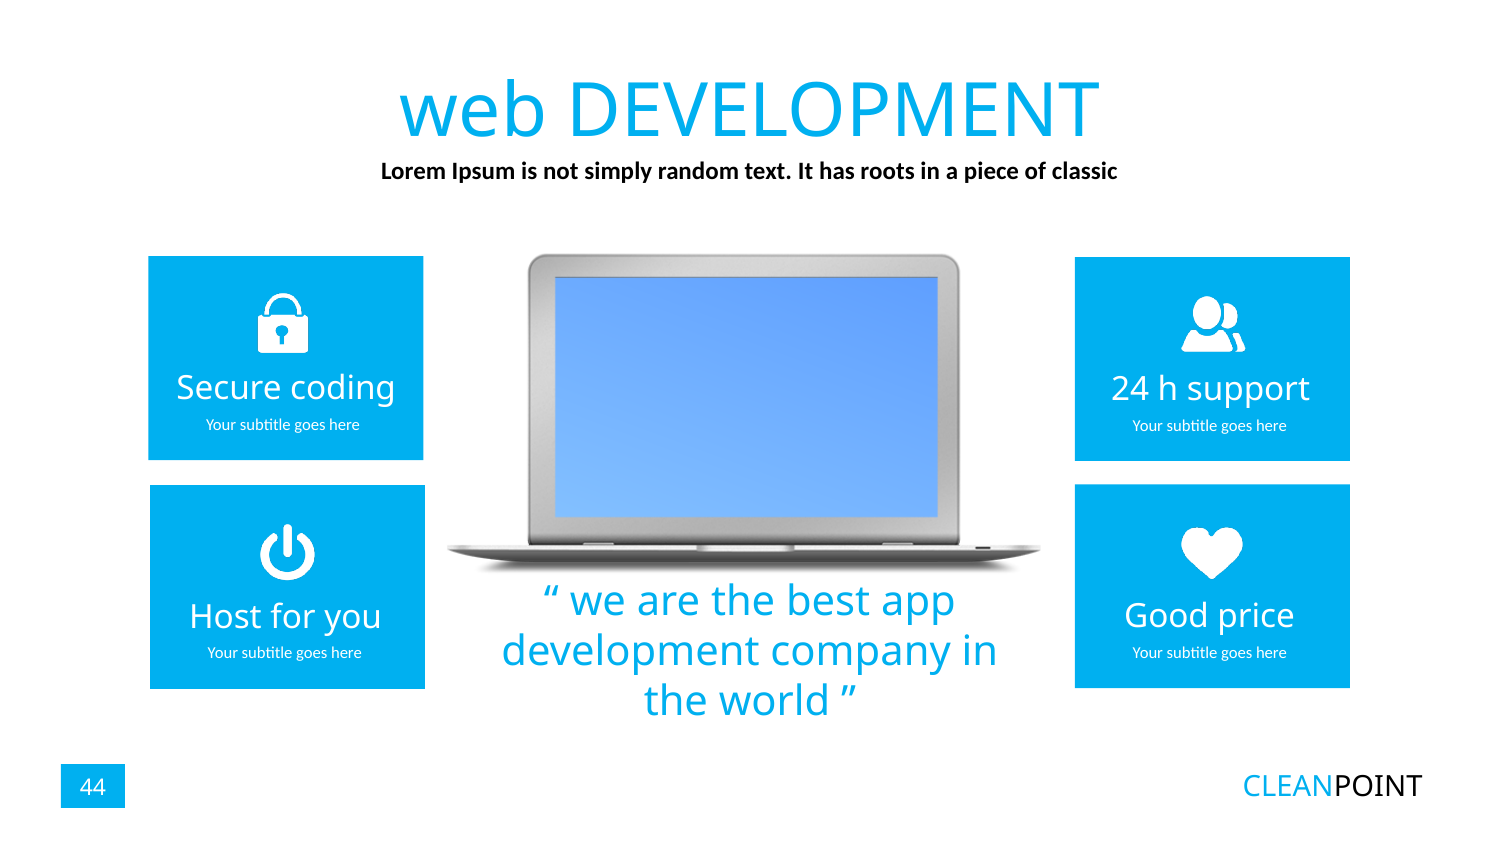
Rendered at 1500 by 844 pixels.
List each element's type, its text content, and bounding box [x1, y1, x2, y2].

text_box “ we are the best app development company in the world ” [449, 607, 1050, 732]
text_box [148, 255, 424, 461]
title web DEVELOPMENT [300, 96, 1200, 146]
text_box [430, 245, 1062, 599]
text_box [149, 484, 426, 690]
text_box CLEANPOINT [149, 746, 1438, 810]
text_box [1074, 256, 1351, 462]
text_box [1074, 484, 1351, 689]
text_box Lorem Ipsum is not simply random text. It has roots in a piece of classic [149, 146, 1350, 192]
text_box 44 [59, 762, 127, 810]
